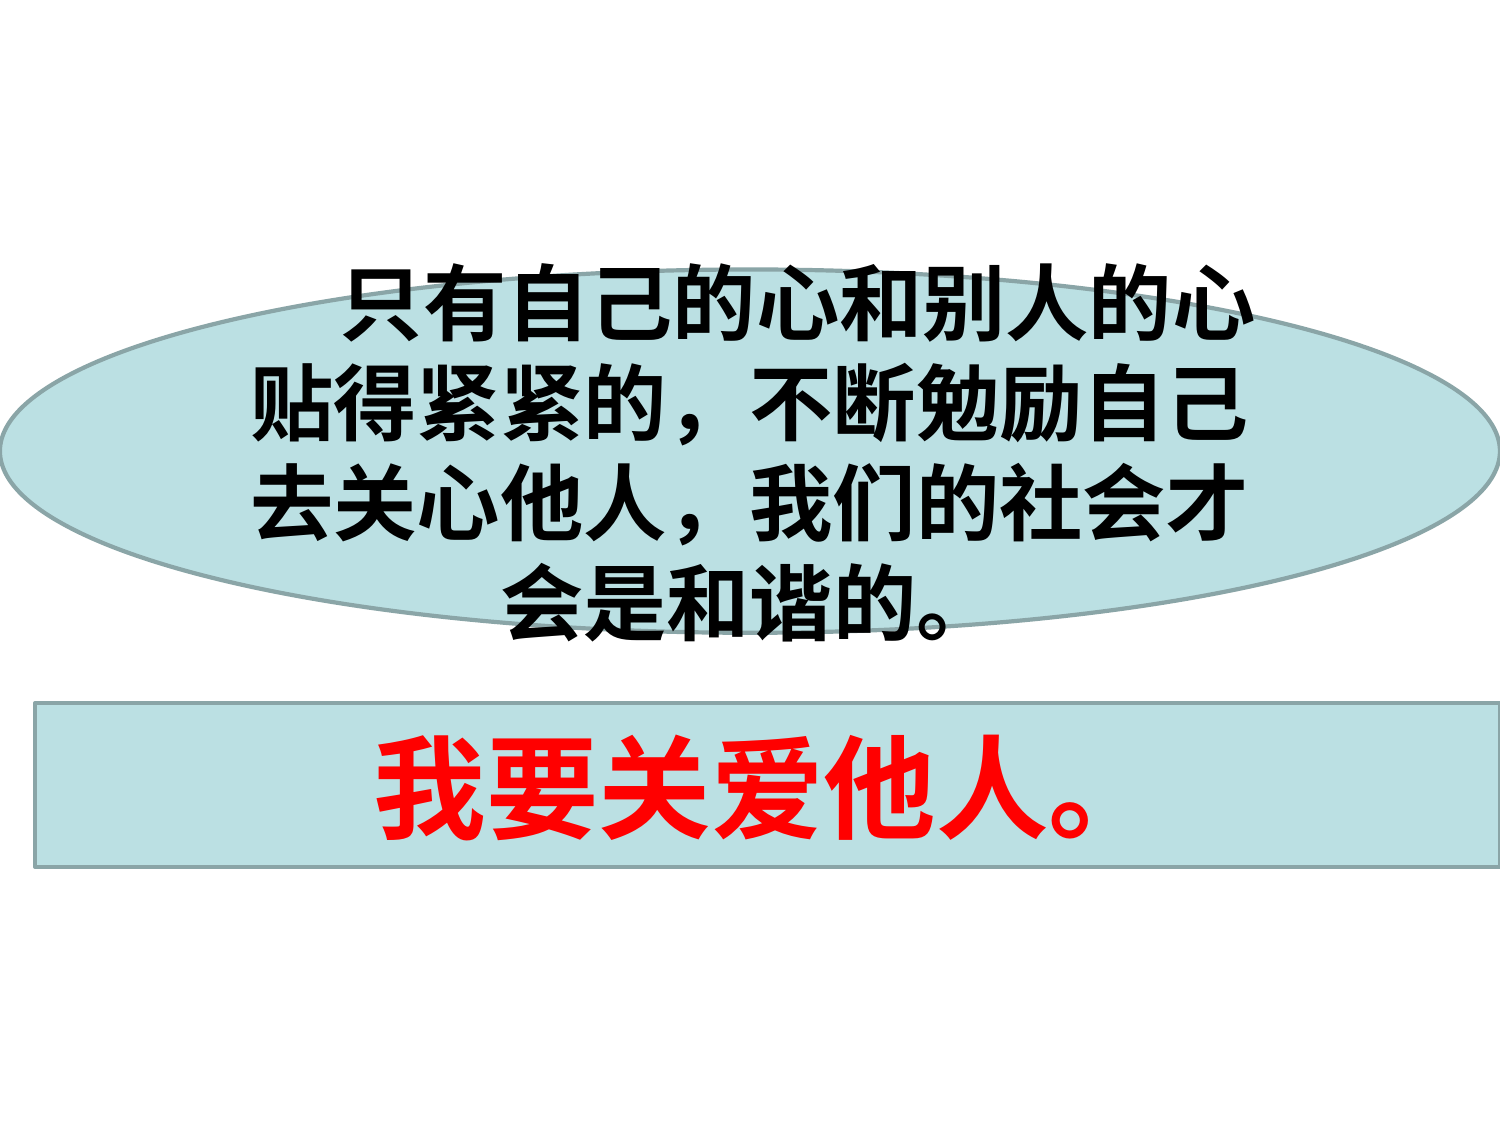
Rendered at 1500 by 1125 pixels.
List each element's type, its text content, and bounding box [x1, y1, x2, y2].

text_box 我要关爱他人。 [33, 701, 1500, 869]
text_box 只有自己的心和别人的心贴得紧紧的，不断勉励自己去关心他人，我们的社会才会是和谐的。 [0, 267, 1500, 635]
